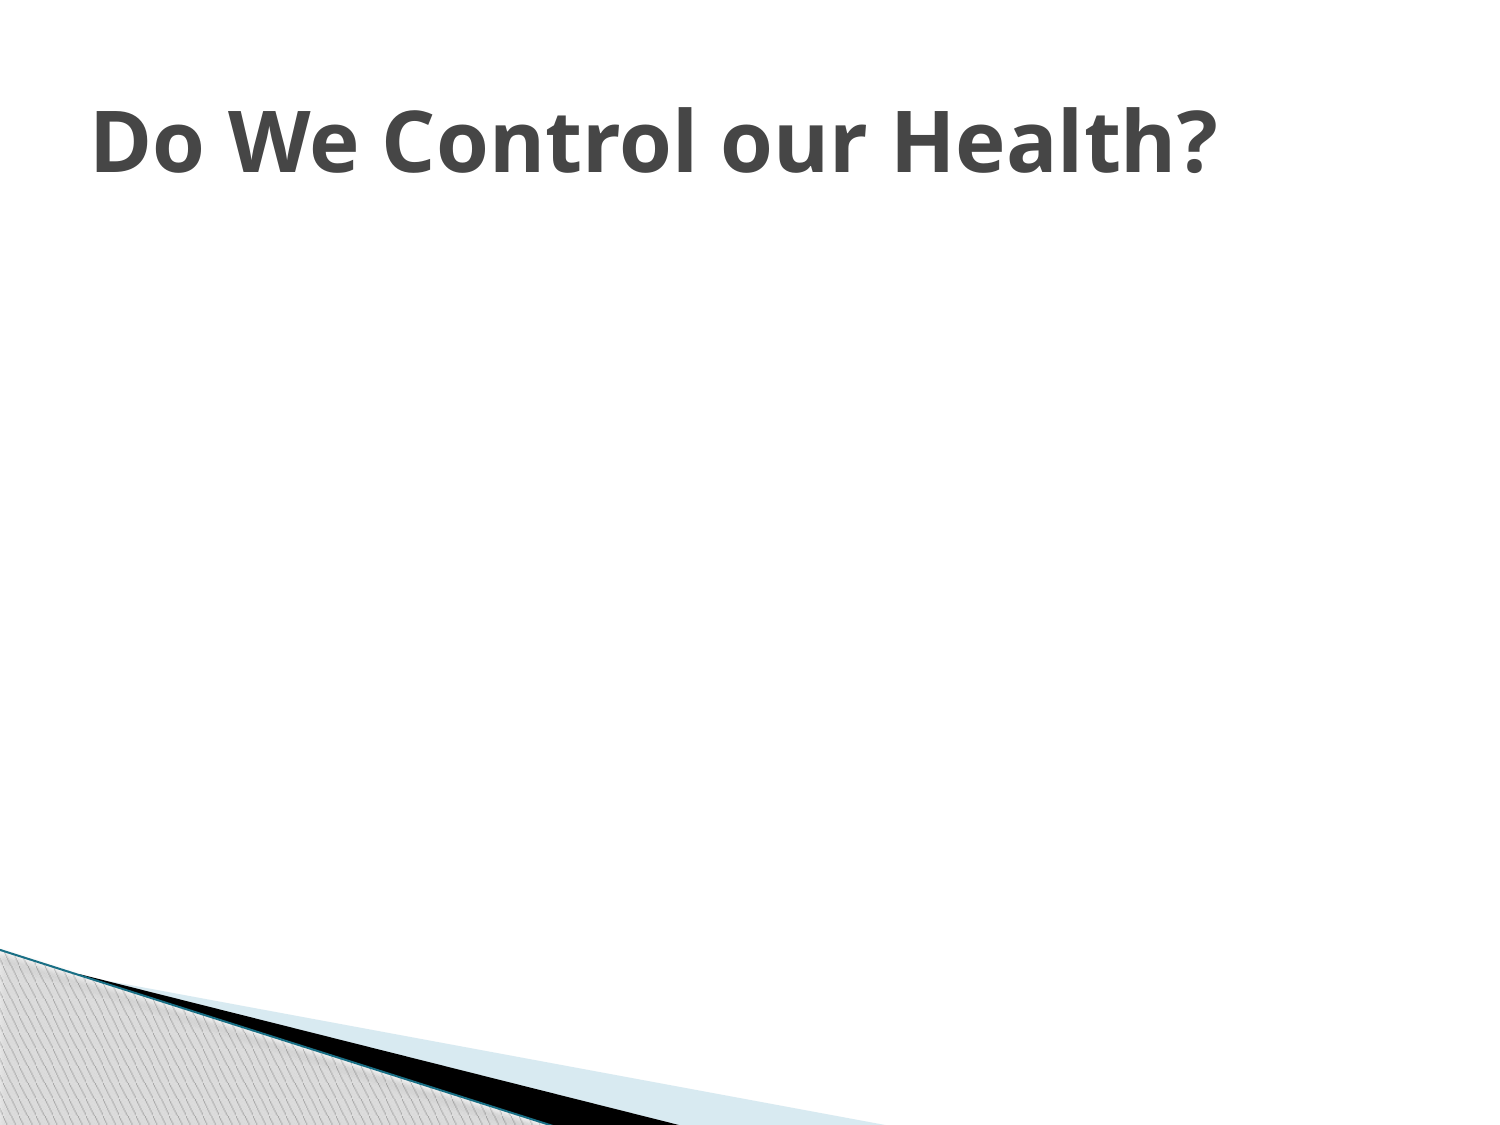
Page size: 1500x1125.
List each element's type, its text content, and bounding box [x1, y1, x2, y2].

title Do We Control our Health? [75, 45, 1425, 233]
